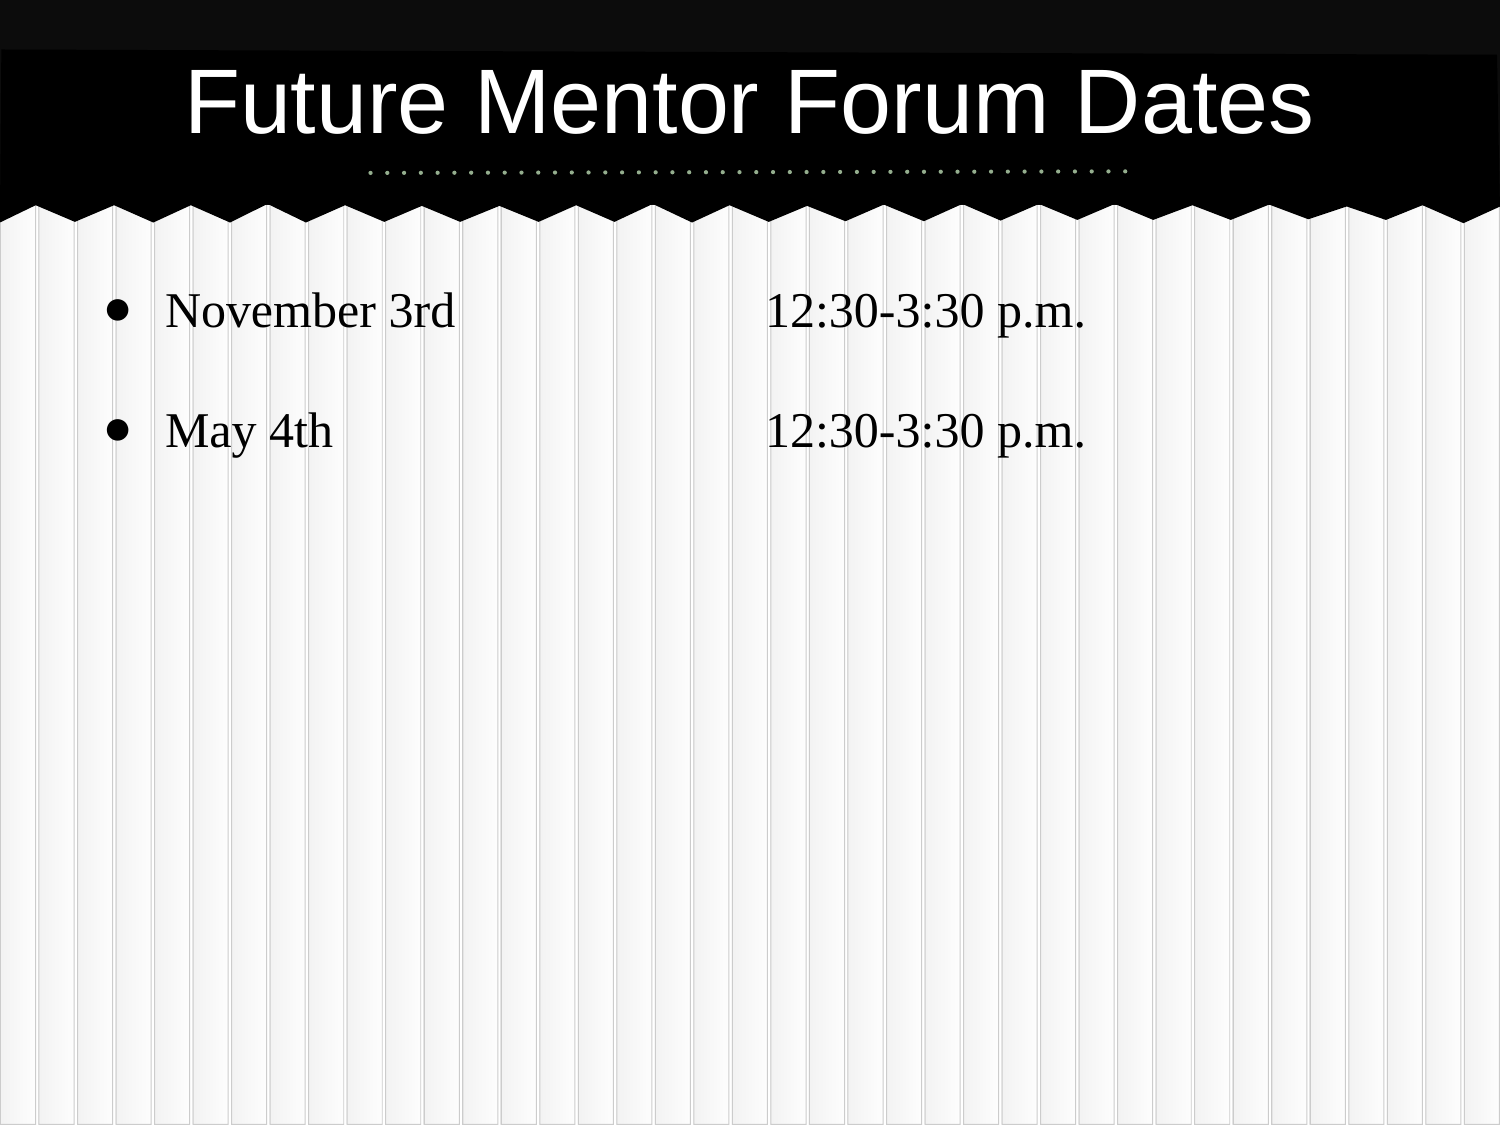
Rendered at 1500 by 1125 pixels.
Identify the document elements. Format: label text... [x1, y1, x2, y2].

title Future Mentor Forum Dates [75, 2, 1425, 191]
list November 3rd 12:30-3:30 p.m. May 4th 12:30-3:30 p.m. [75, 262, 1425, 1057]
